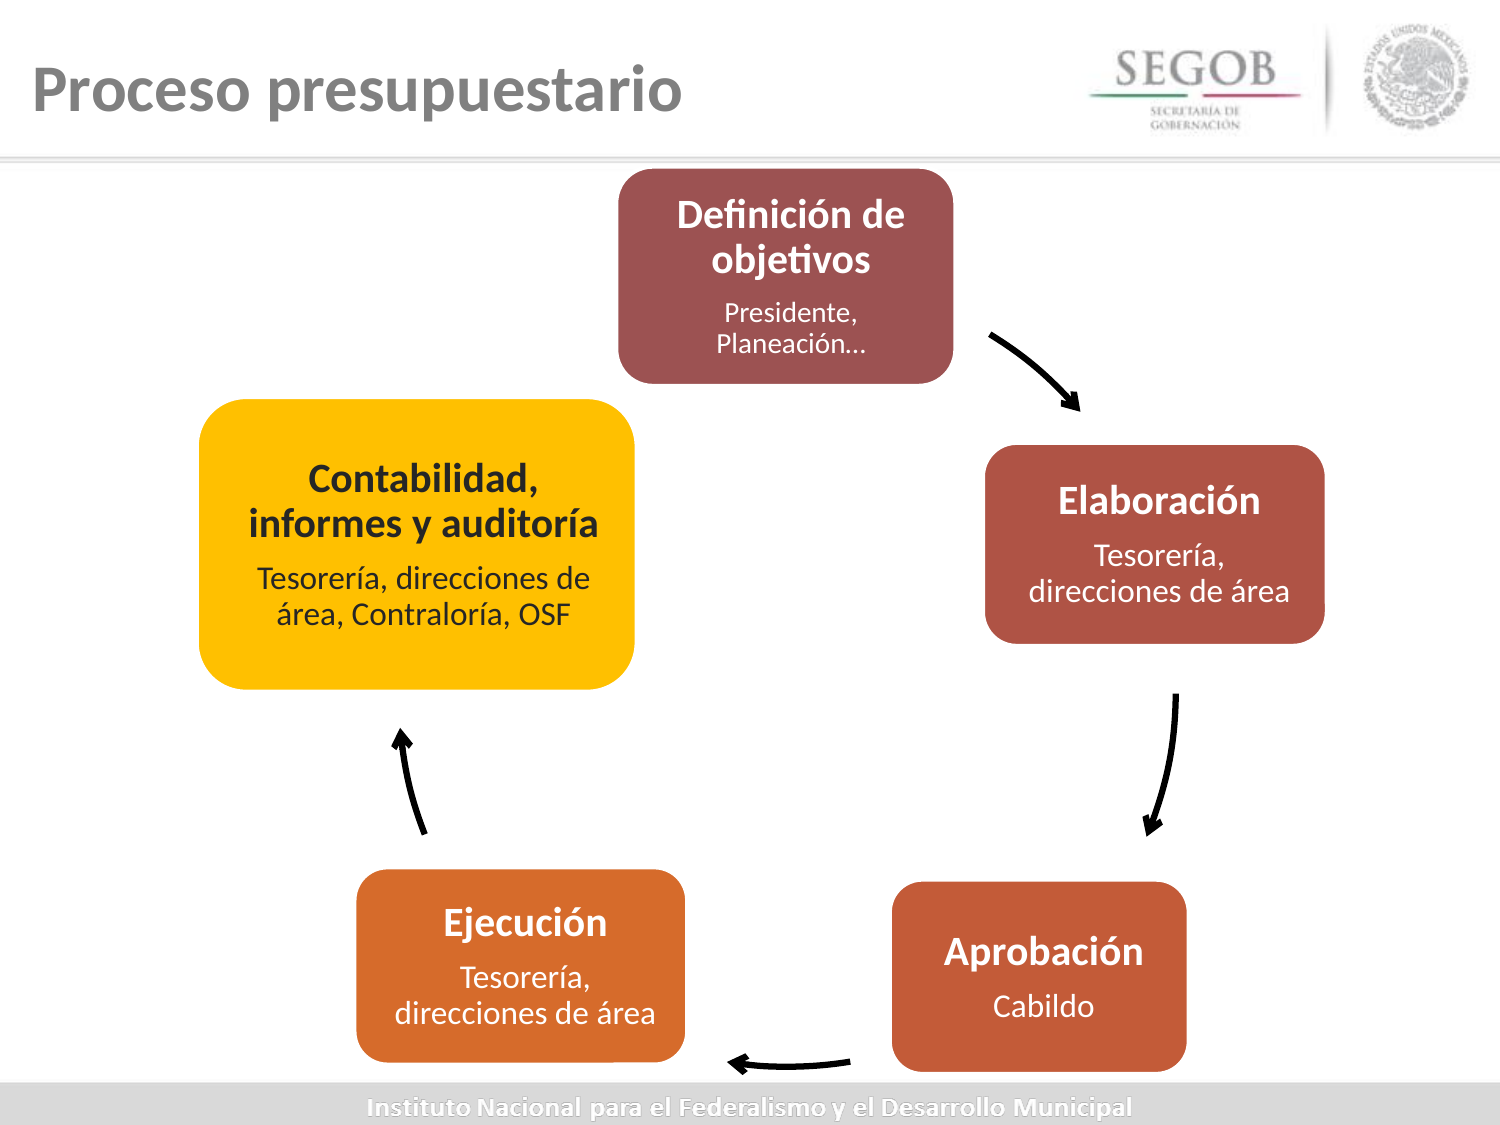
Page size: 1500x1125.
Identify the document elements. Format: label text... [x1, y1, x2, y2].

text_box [52, 172, 1471, 1083]
text_box Proceso presupuestario [17, 52, 1070, 132]
picture [0, 0, 1500, 1125]
